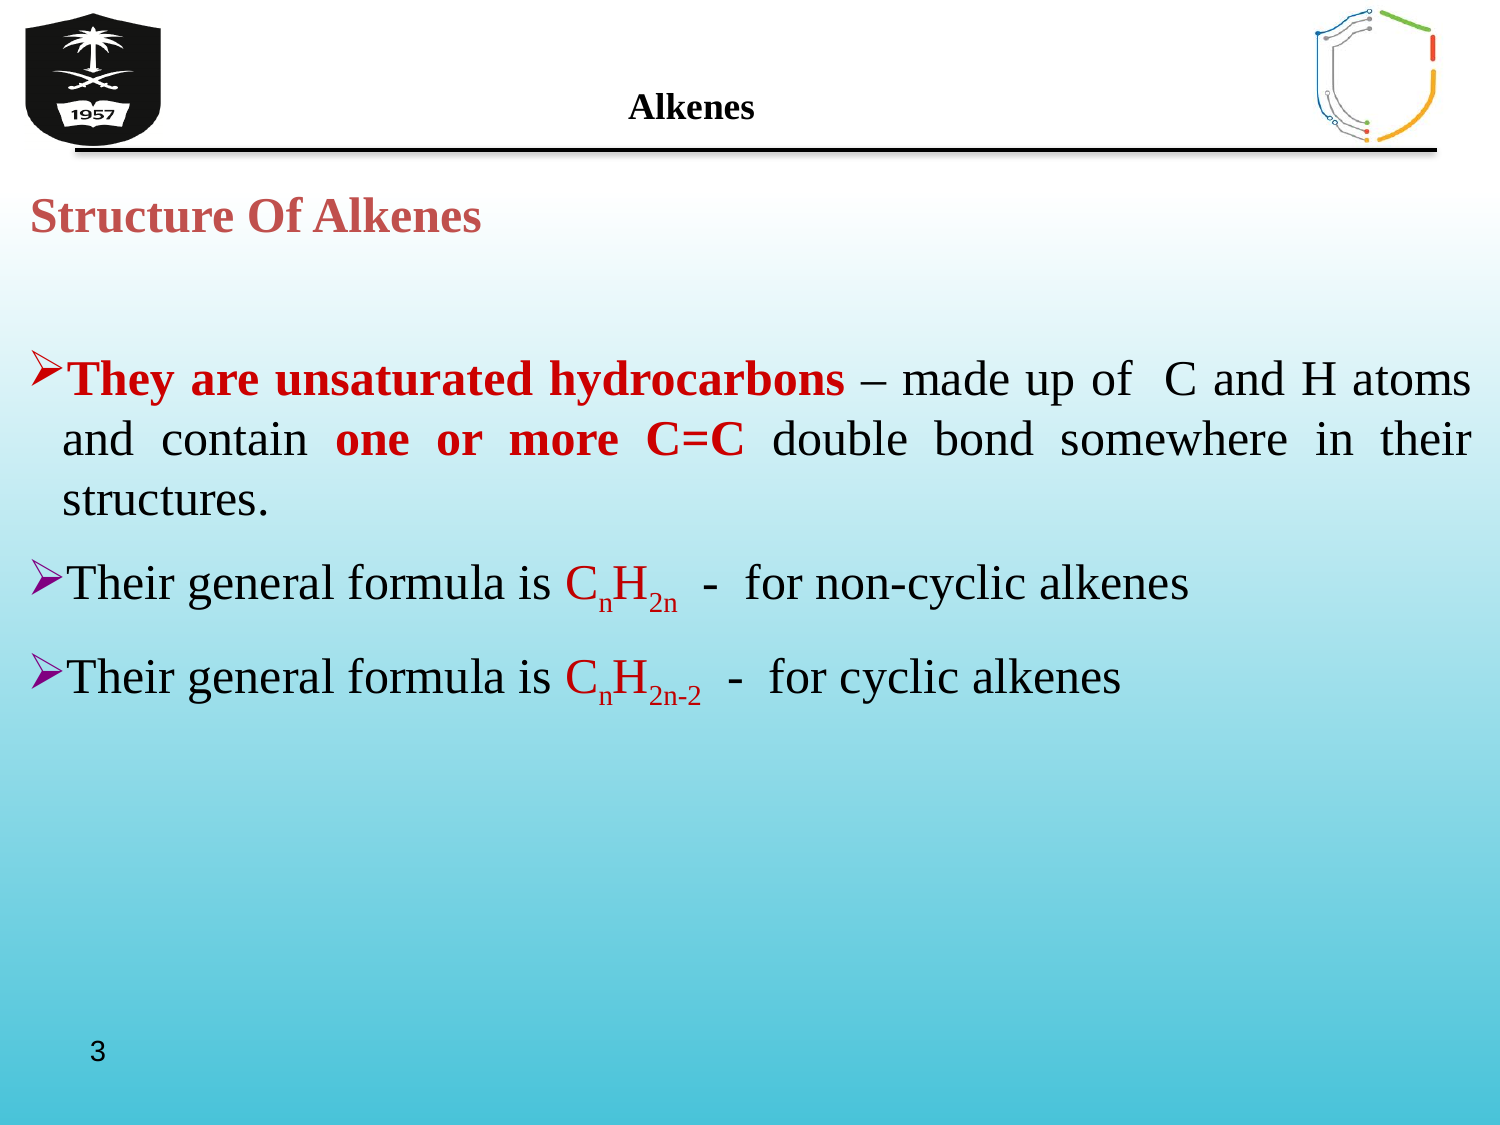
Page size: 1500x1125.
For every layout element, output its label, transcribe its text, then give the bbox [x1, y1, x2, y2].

text_box They are unsaturated hydrocarbons – made up of C and H atoms and contain one or more C=C double bond somewhere in their structures. Their general formula is CnH2n - for non-cyclic alkenes Their general formula is CnH2n-2 - for cyclic alkenes [12, 337, 1488, 804]
picture [1287, 0, 1463, 165]
text_box Structure Of Alkenes [0, 174, 510, 250]
picture [24, 12, 163, 151]
text_box 3 [75, 1024, 425, 1103]
text_box Alkenes [613, 74, 771, 135]
